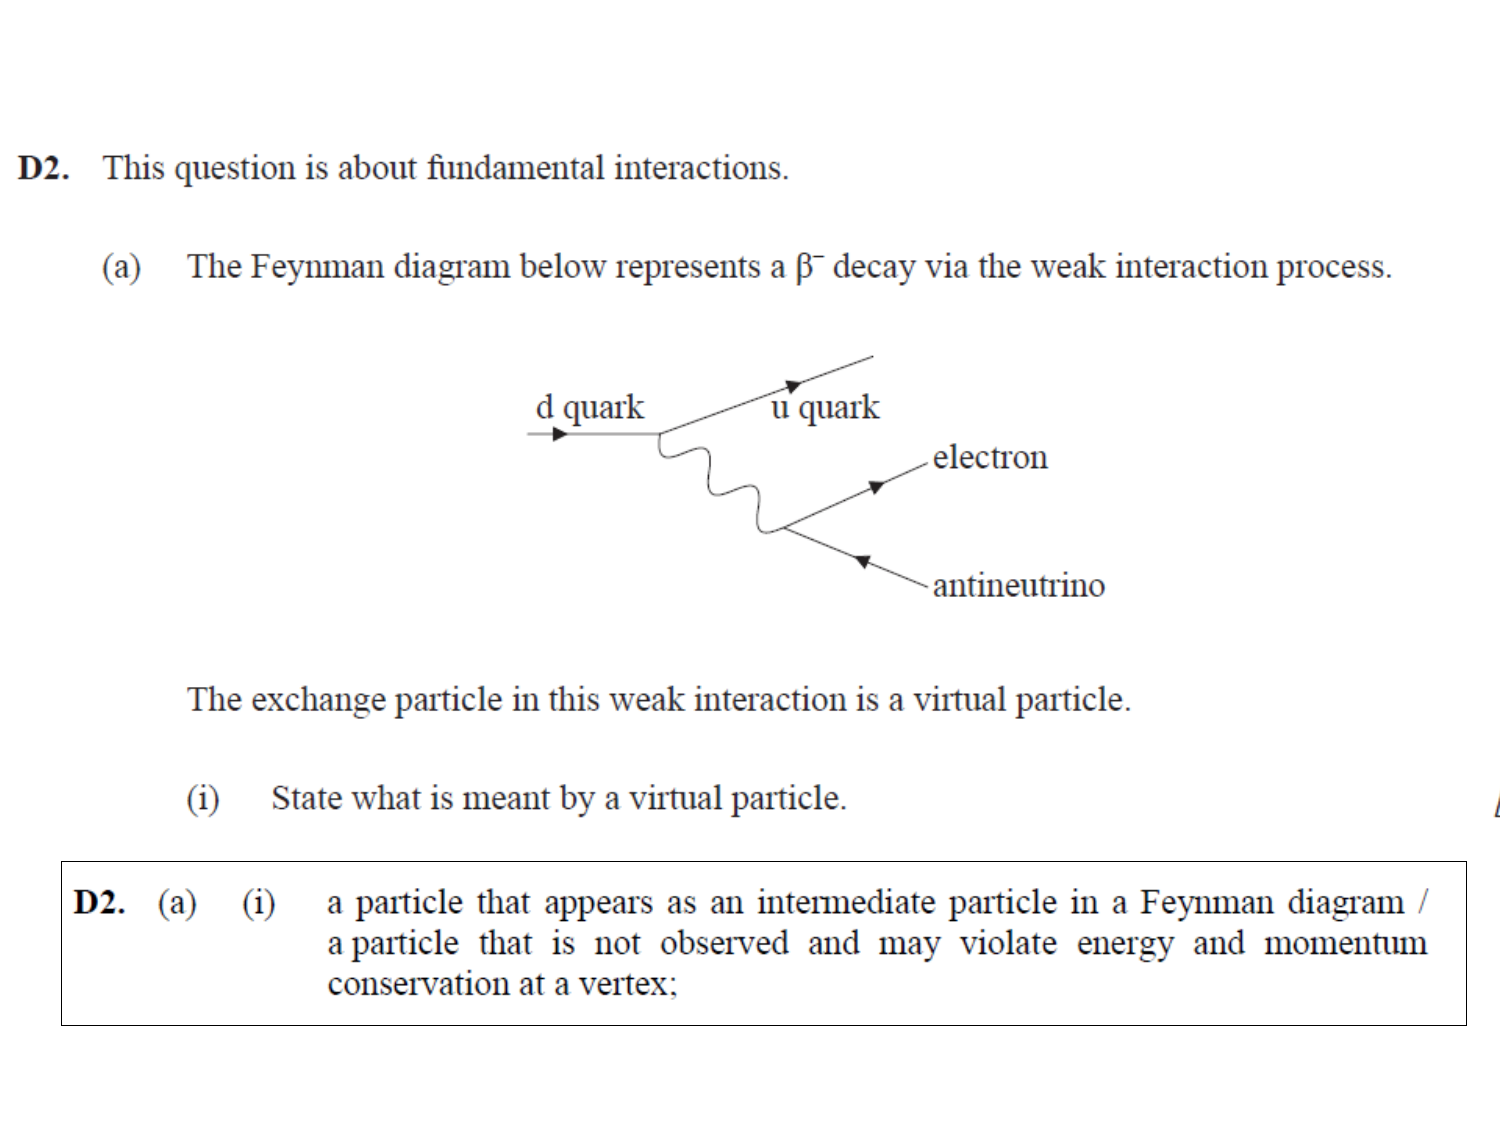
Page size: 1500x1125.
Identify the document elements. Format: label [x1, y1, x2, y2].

picture [0, 145, 1500, 1026]
